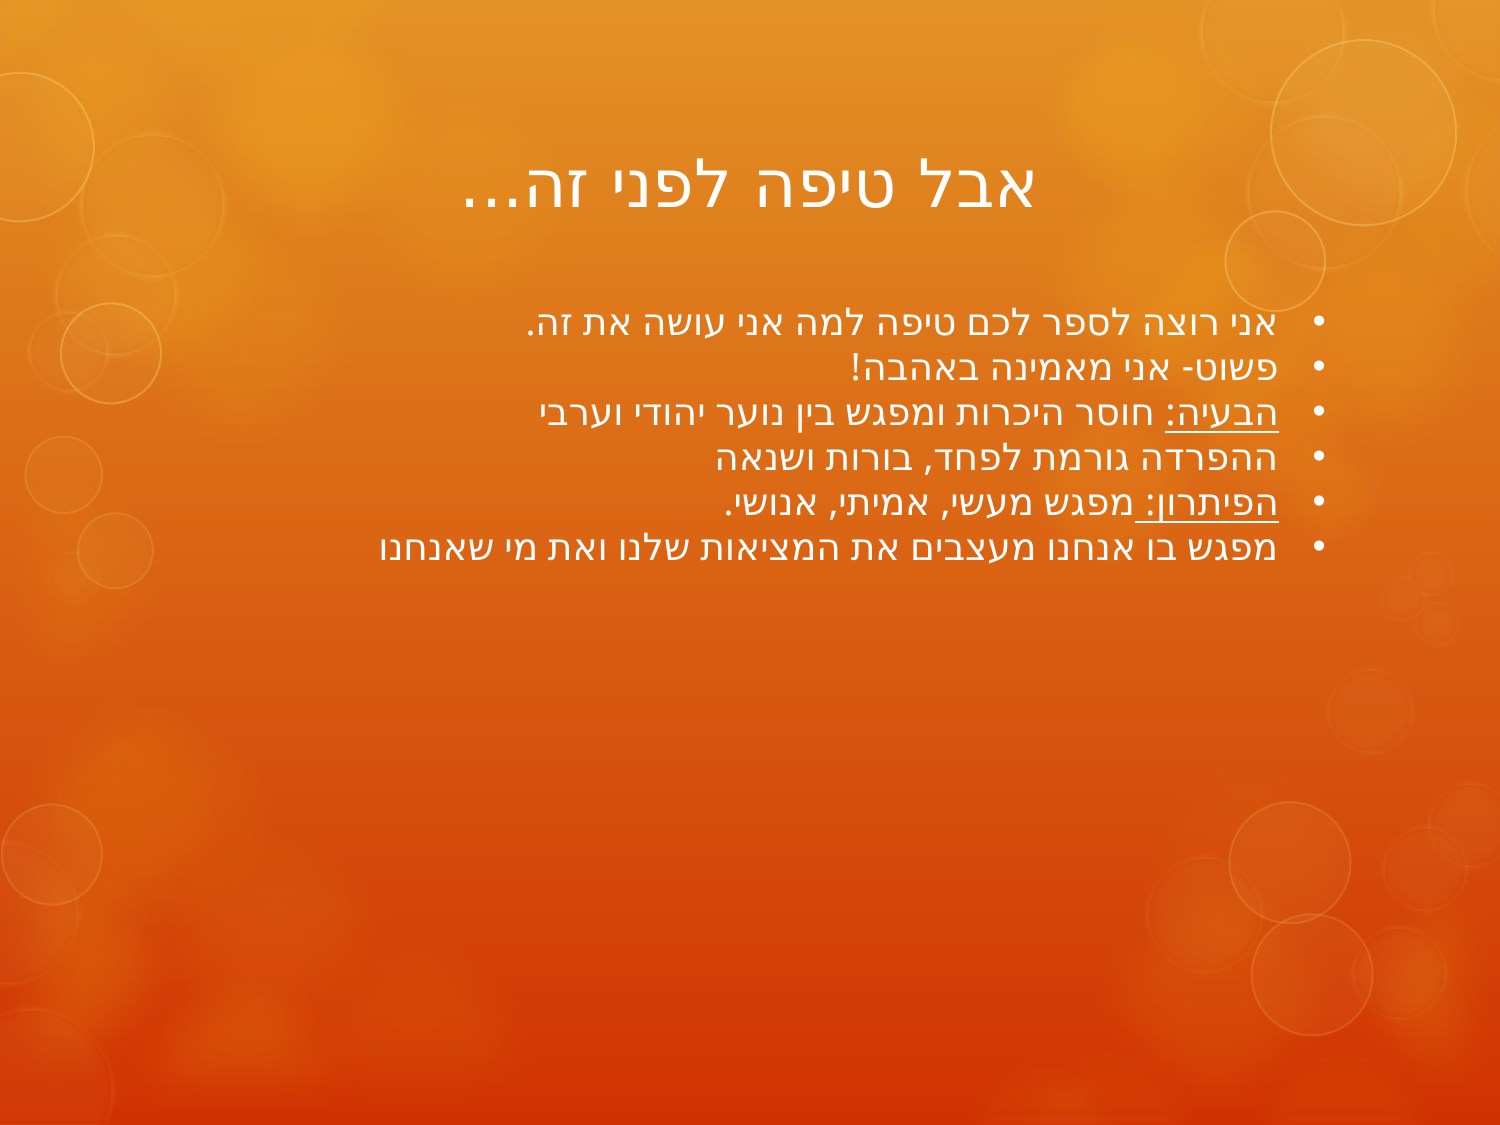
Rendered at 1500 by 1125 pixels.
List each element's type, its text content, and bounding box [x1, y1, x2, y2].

text_box אני רוצה לספר לכם טיפה למה אני עושה את זה. פשוט- אני מאמינה באהבה! הבעיה: חוסר היכרות ומפגש בין נוער יהודי וערבי ההפרדה גורמת לפחד, בורות ושנאה הפיתרון: מפגש מעשי, אמיתי, אנושי. מפגש בו אנחנו מעצבים את המציאות שלנו ואת מי שאנחנו [147, 290, 1341, 576]
title אבל טיפה לפני זה... [165, 104, 1335, 257]
